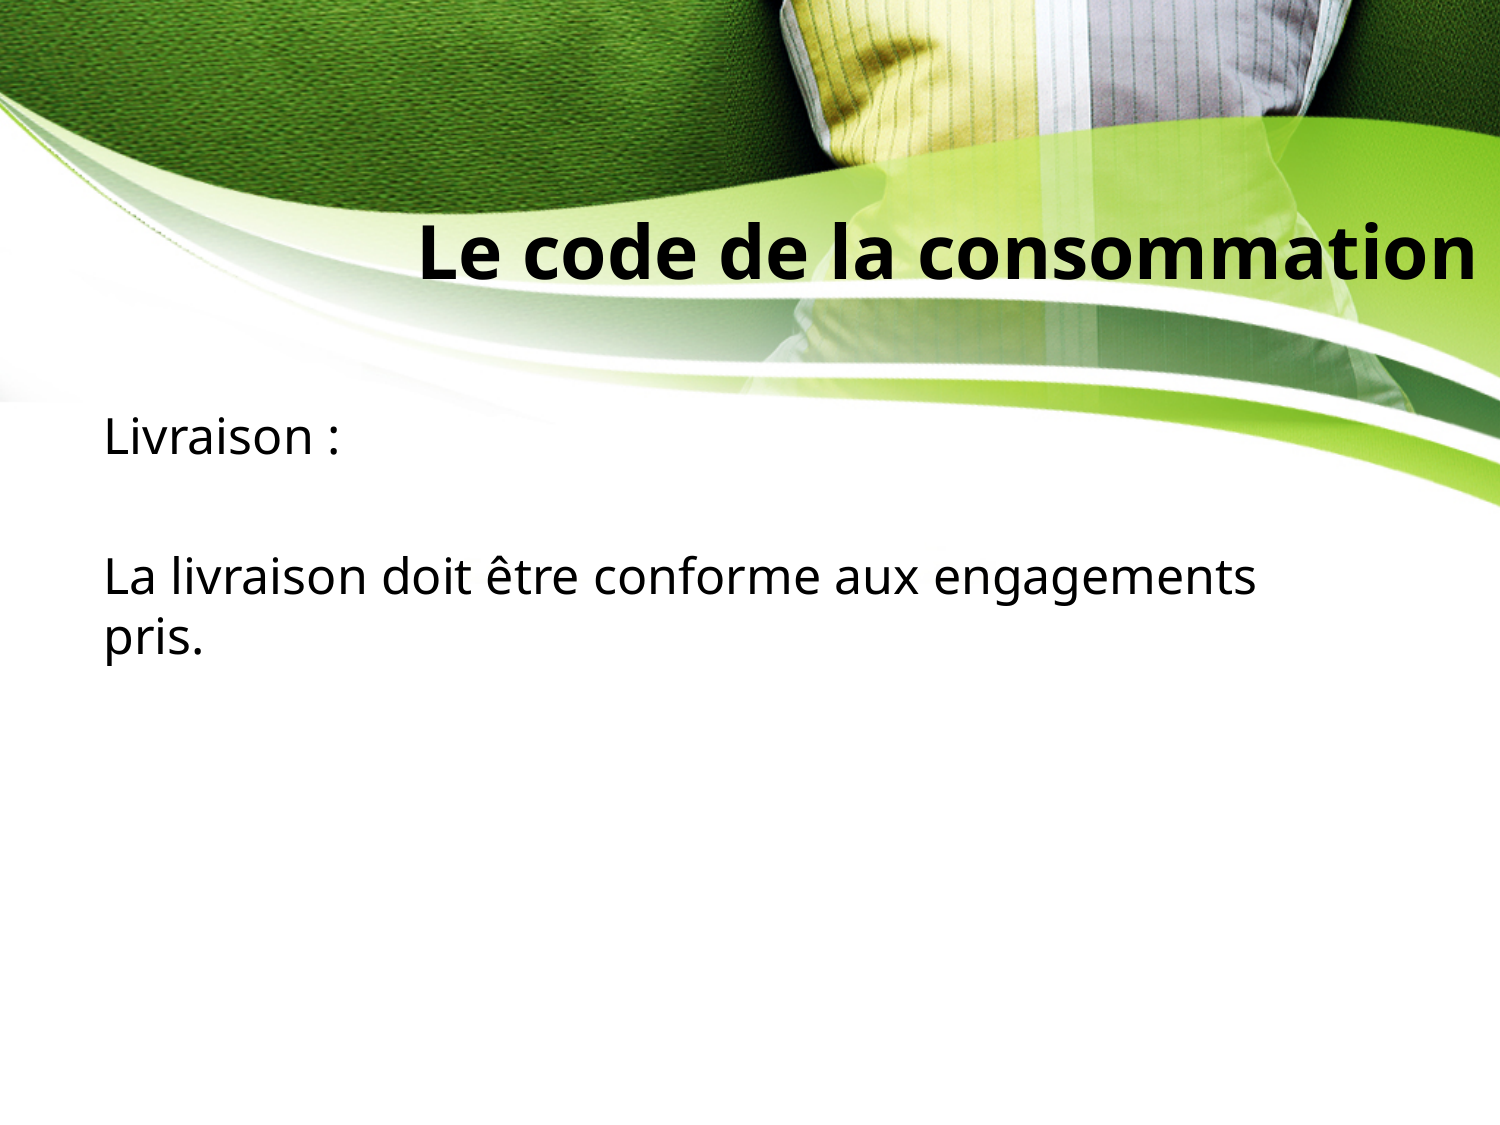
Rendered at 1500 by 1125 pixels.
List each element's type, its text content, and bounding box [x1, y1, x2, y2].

list Livraison : La livraison doit être conforme aux engagements pris. [88, 397, 1306, 1106]
title Le code de la consommation [277, 208, 1495, 292]
picture [0, 0, 1500, 1125]
